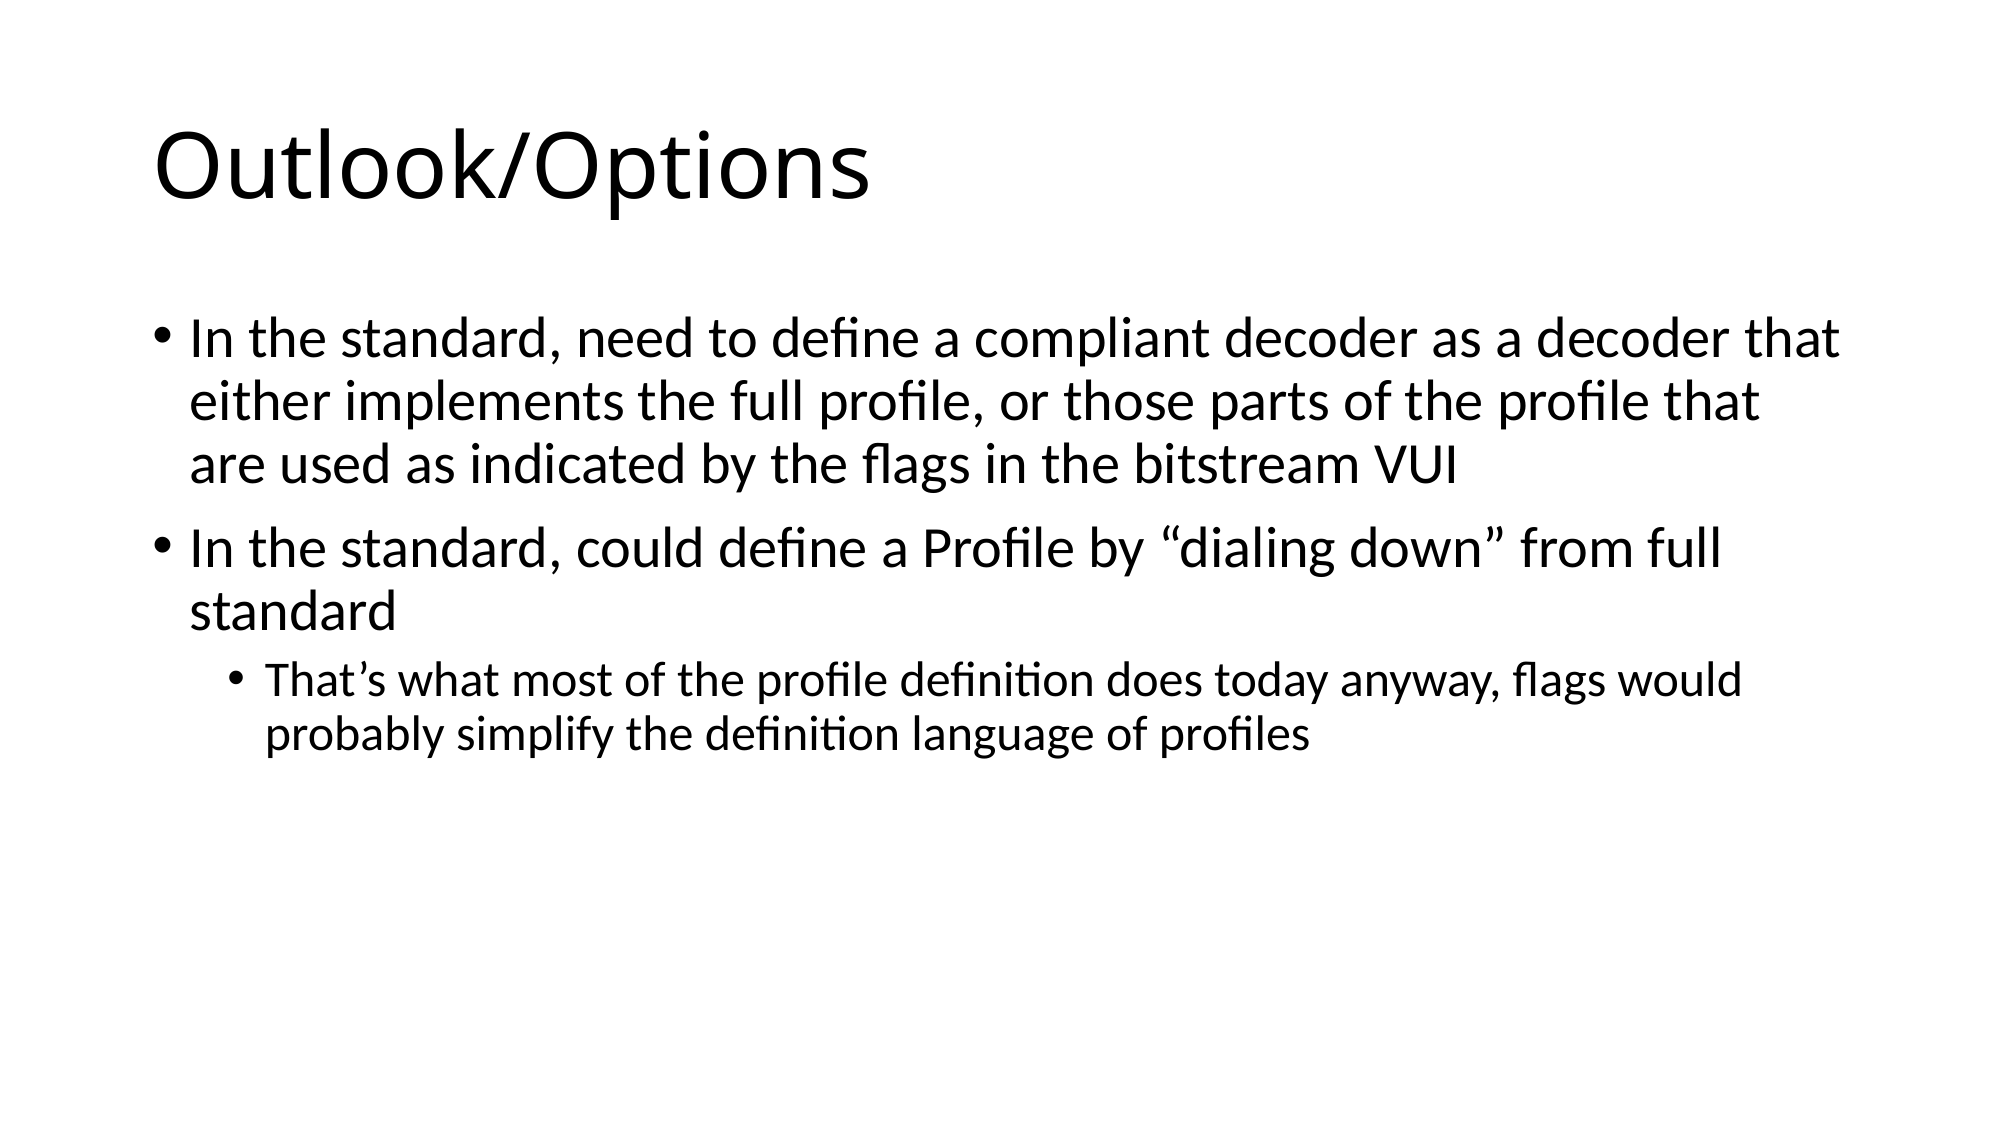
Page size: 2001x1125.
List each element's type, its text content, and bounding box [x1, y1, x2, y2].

list In the standard, need to define a compliant decoder as a decoder that either implements the full profile, or those parts of the profile that are used as indicated by the flags in the bitstream VUI In the standard, could define a Profile by “dialing down” from full standard That’s what most of the profile definition does today anyway, flags would probably simplify the definition language of profiles [137, 299, 1863, 1014]
title Outlook/Options [137, 59, 1863, 278]
